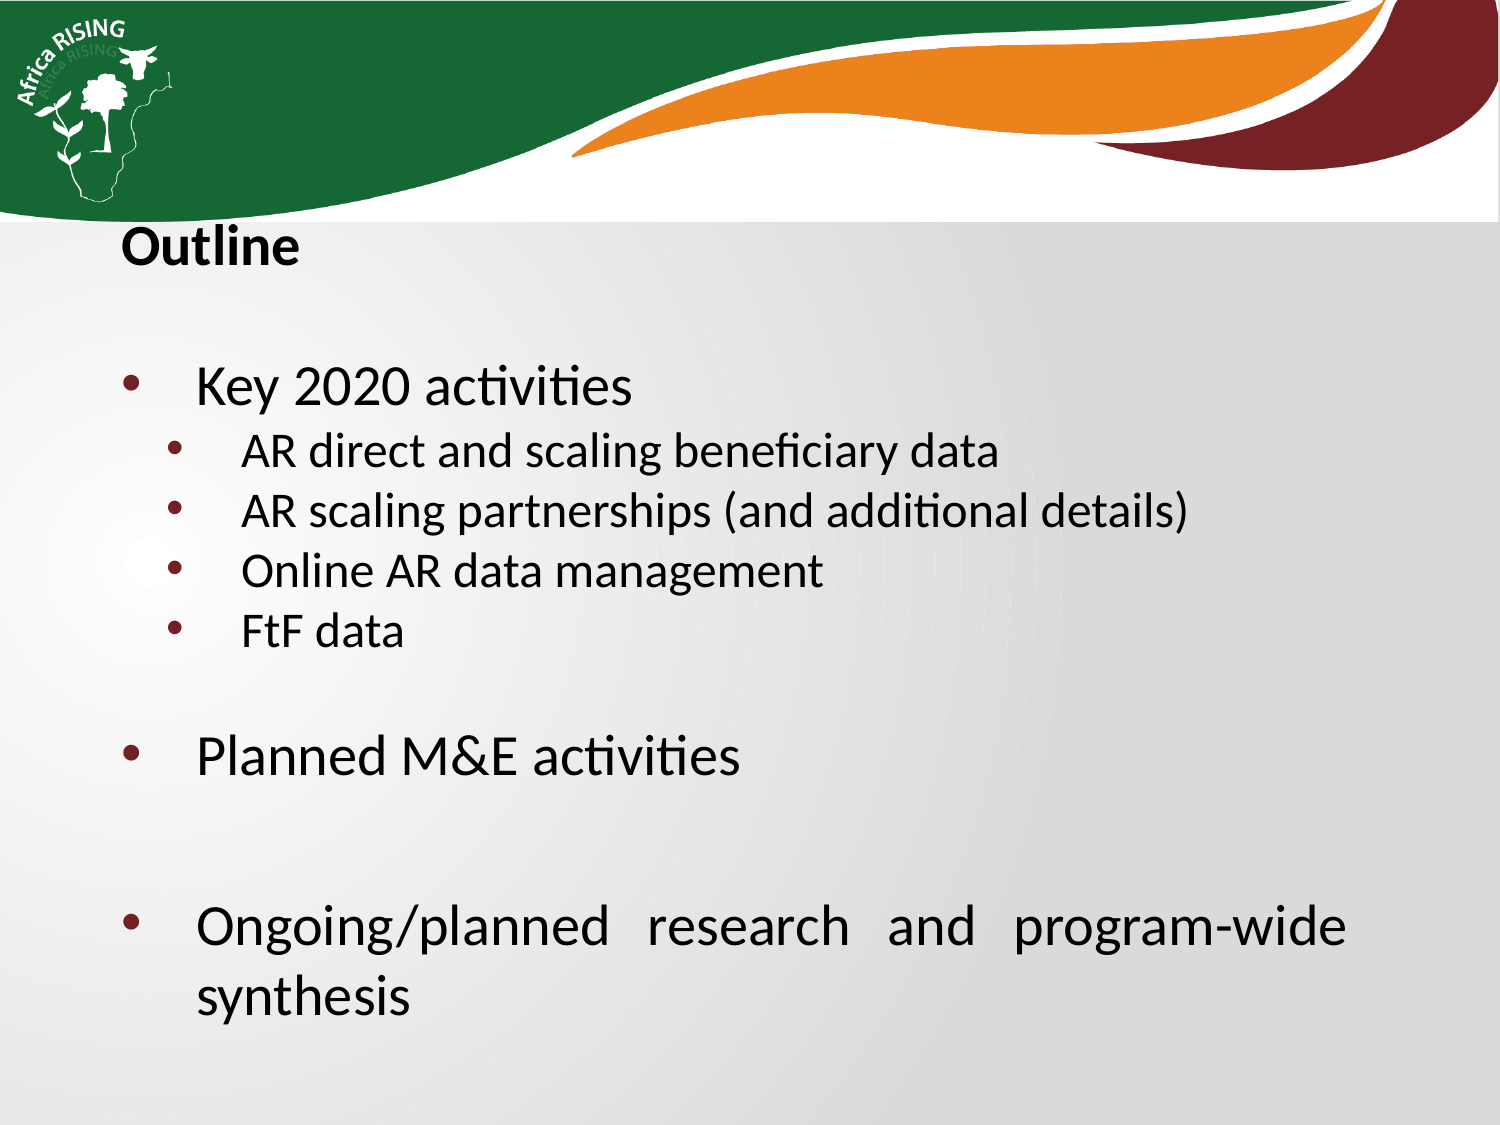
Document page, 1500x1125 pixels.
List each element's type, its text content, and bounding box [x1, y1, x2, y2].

picture [0, 0, 1499, 222]
list Outline Key 2020 activities AR direct and scaling beneficiary data AR scaling partnerships (and additional details) Online AR data management FtF data Planned M&E activities Ongoing/planned research and program-wide synthesis [87, 200, 1363, 295]
